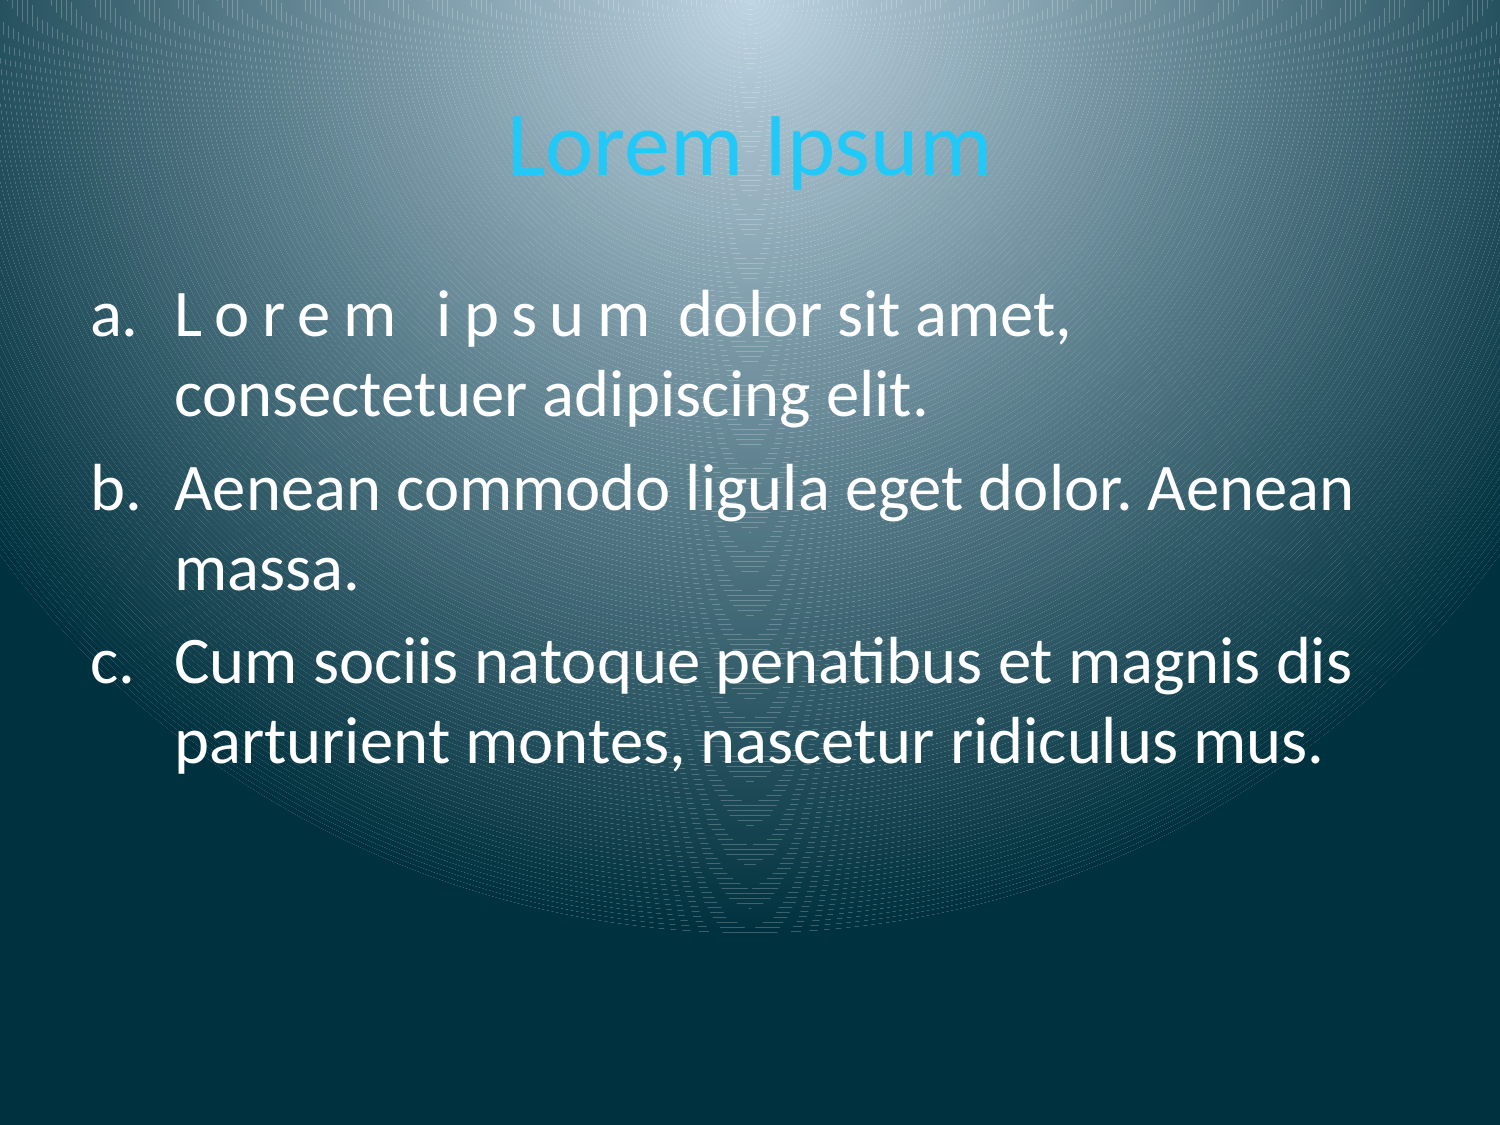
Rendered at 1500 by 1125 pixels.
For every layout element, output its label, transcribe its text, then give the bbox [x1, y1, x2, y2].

list Lorem ipsum dolor sit amet, consectetuer adipiscing elit. Aenean commodo ligula eget dolor. Aenean massa. Cum sociis natoque penatibus et magnis dis parturient montes, nascetur ridiculus mus. [75, 262, 1425, 1005]
title Lorem Ipsum [75, 45, 1425, 233]
